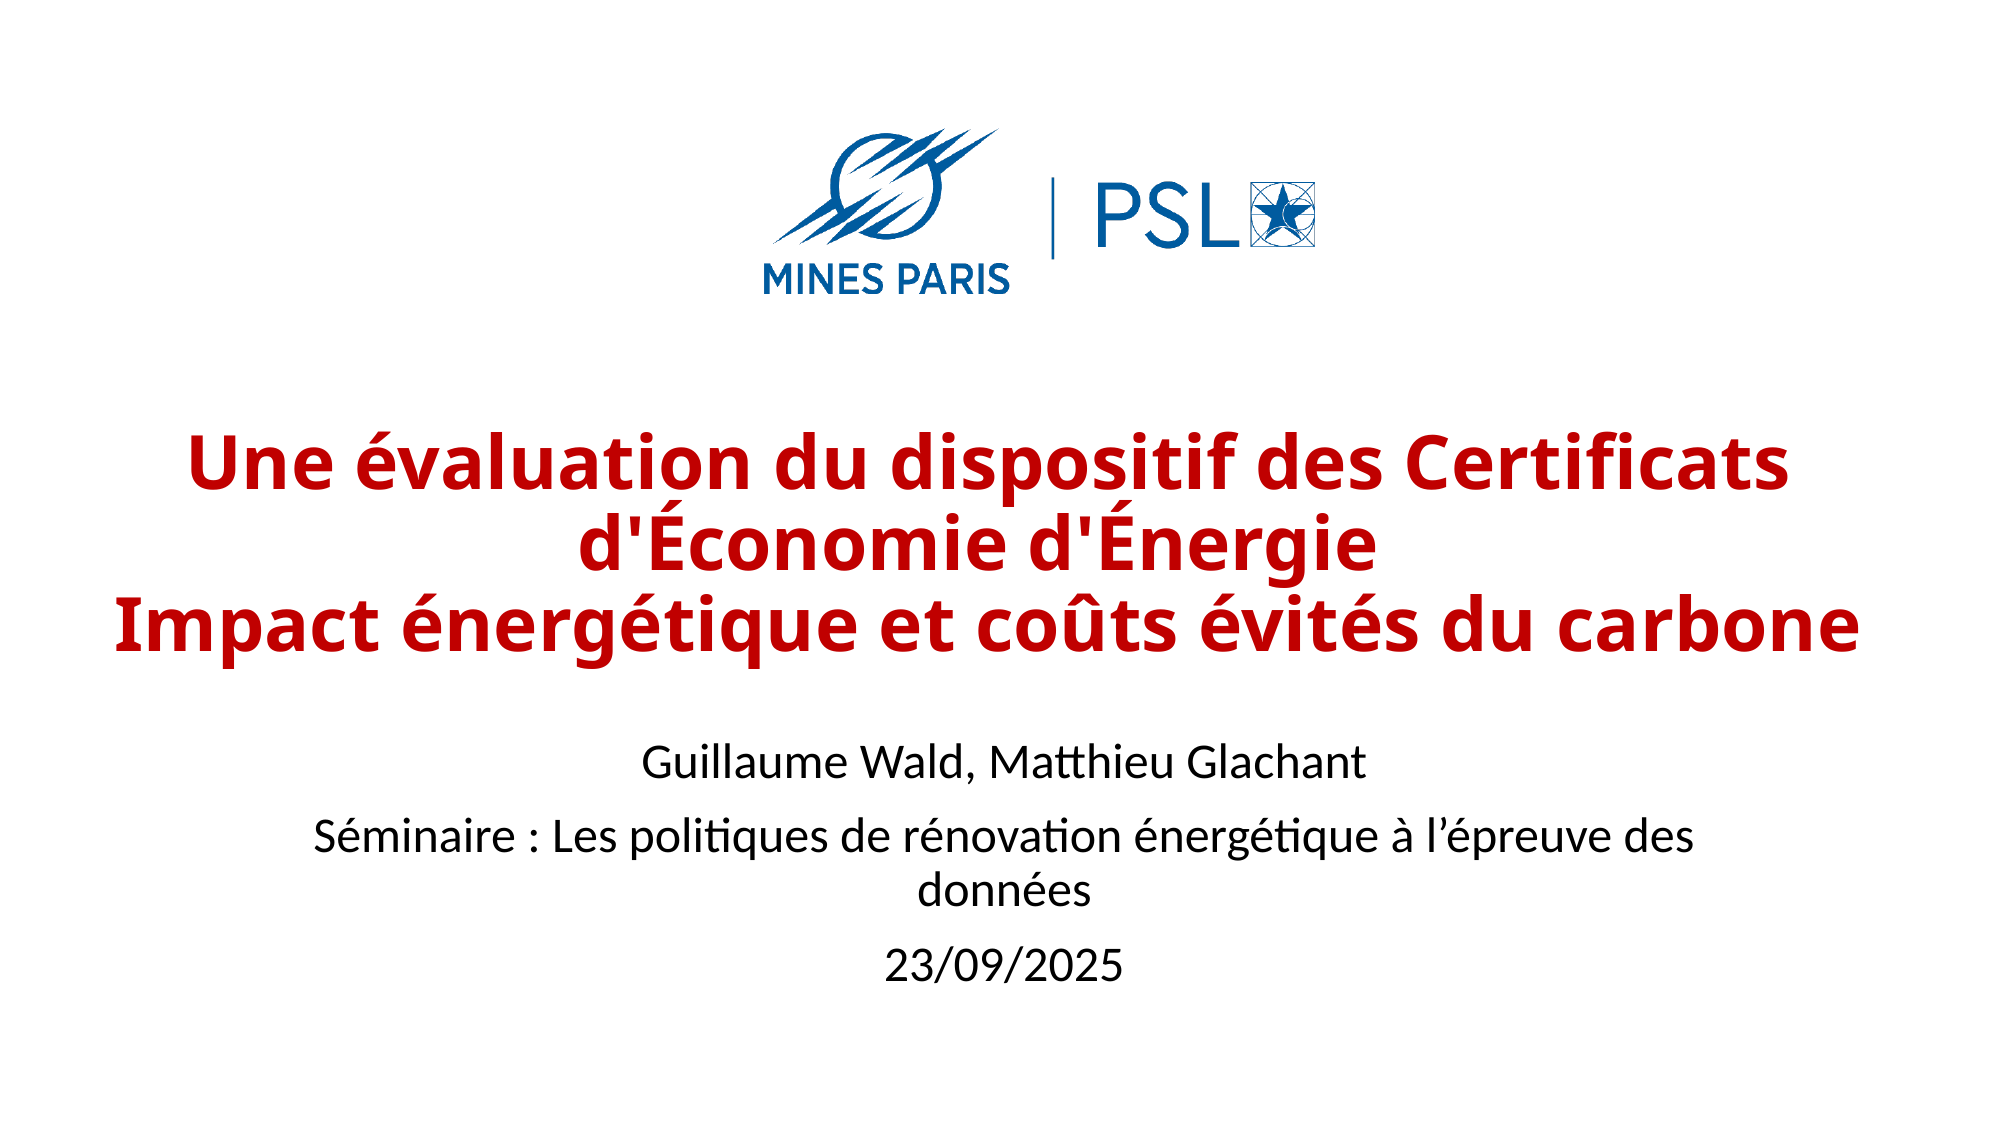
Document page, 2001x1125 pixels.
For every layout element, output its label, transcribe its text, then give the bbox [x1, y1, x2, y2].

subtitle Guillaume Wald, Matthieu Glachant Séminaire : Les politiques de rénovation énergétique à l’épreuve des données 23/09/2025 [254, 727, 1755, 1057]
title Une évaluation du dispositif des Certificats d'Économie d'Énergie Impact énergétique et coûts évités du carbone [86, 346, 1890, 676]
picture [764, 128, 1316, 294]
